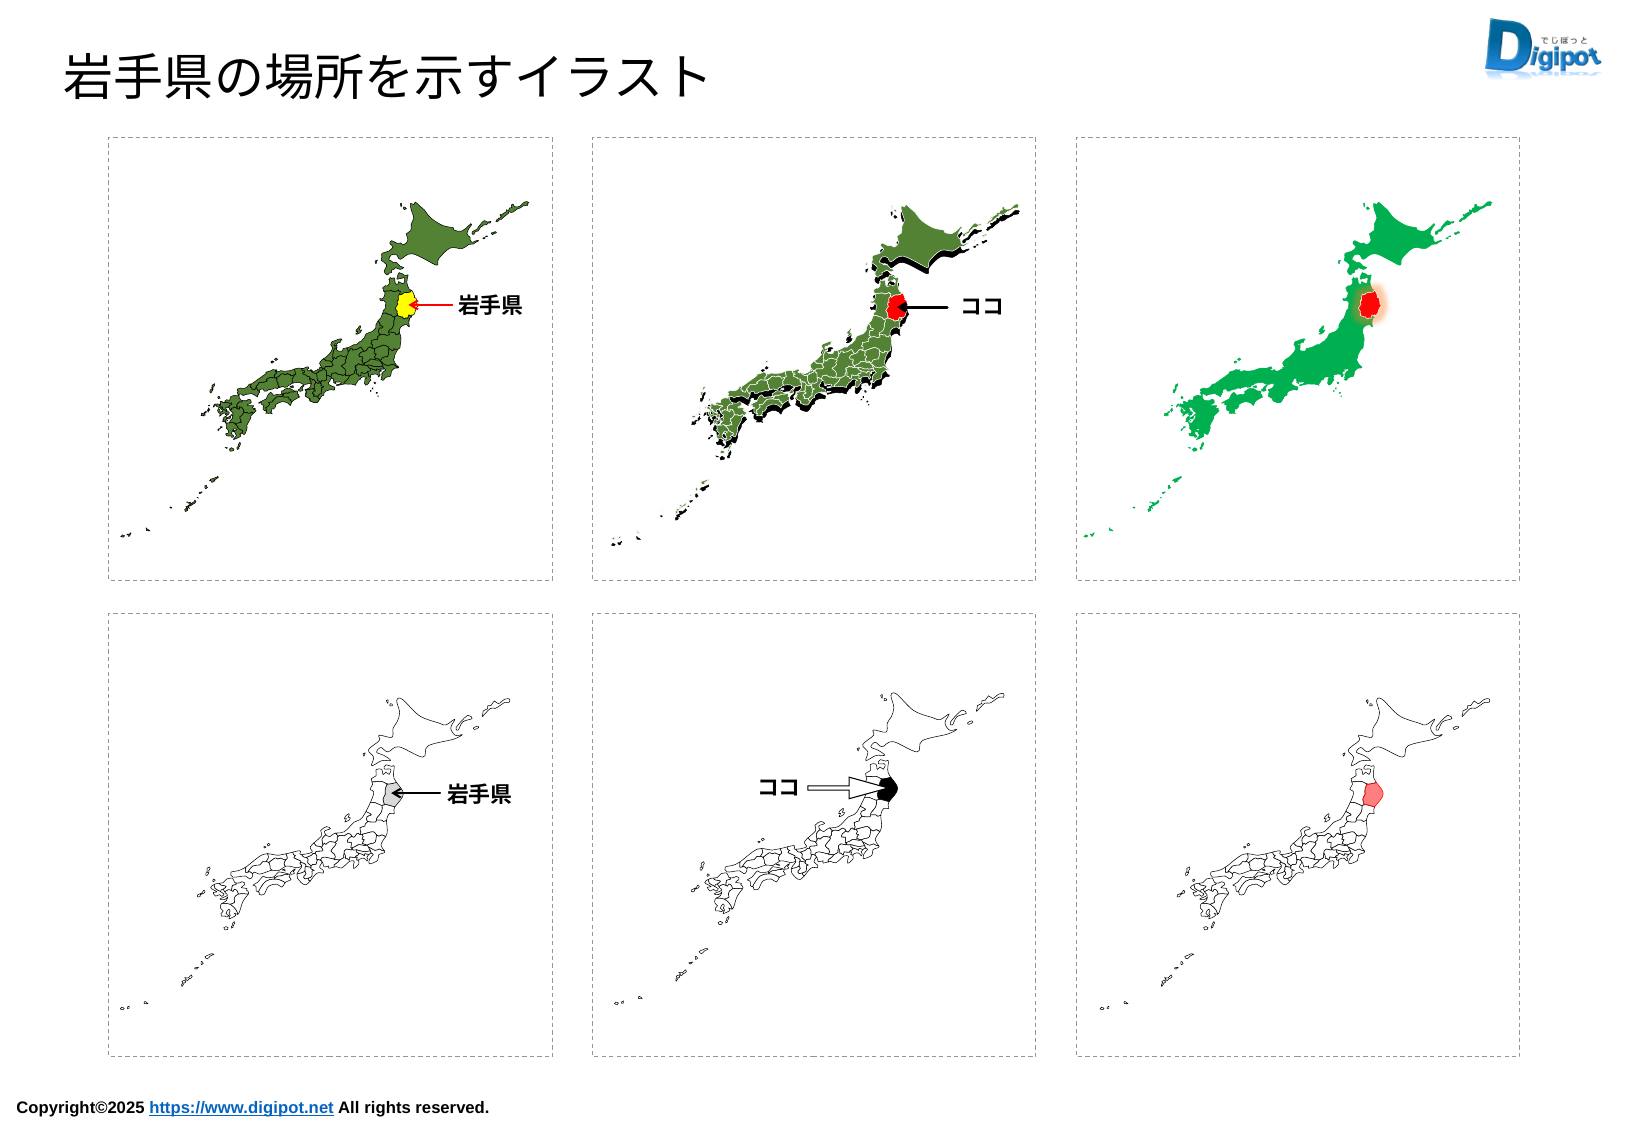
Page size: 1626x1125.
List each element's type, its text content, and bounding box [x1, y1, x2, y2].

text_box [1083, 201, 1492, 538]
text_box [614, 692, 1005, 1005]
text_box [1100, 697, 1490, 1010]
text_box 岩手県の場所を示すイラスト [49, 38, 728, 113]
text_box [120, 697, 536, 1010]
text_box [611, 203, 1026, 546]
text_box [120, 201, 547, 538]
picture [1485, 18, 1602, 82]
